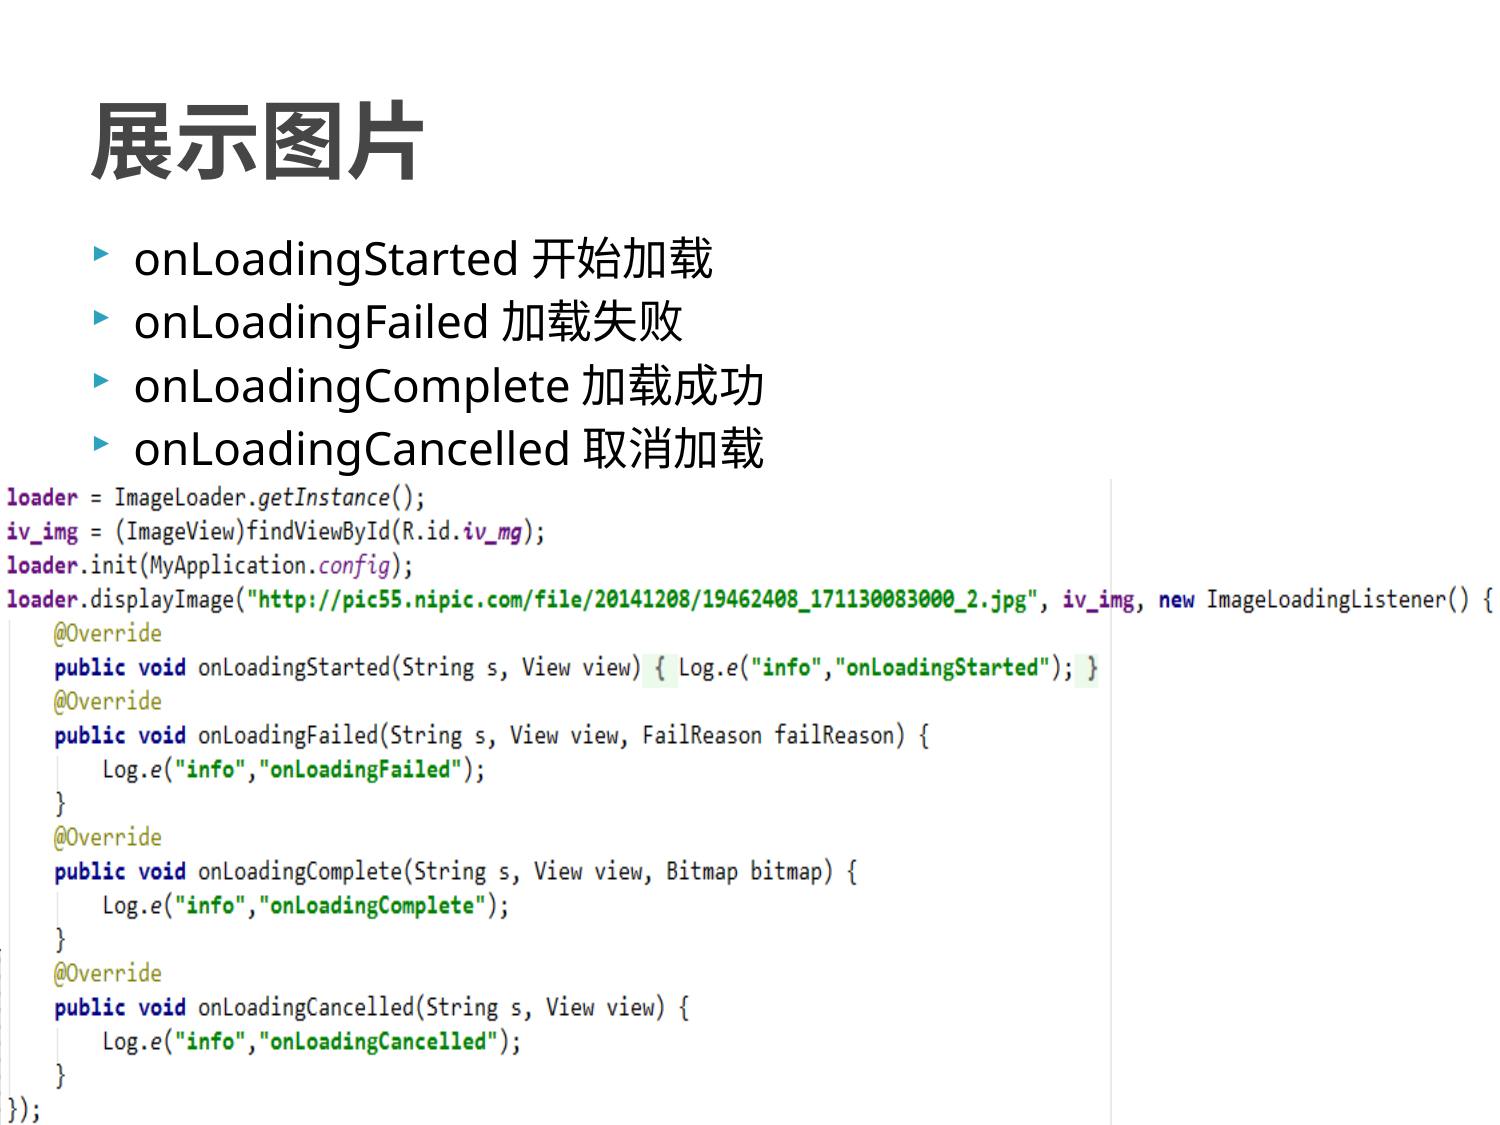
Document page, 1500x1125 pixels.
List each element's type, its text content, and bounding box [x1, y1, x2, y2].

title 展示图片 [75, 45, 1425, 233]
list onLoadingStarted开始加载 onLoadingFailed加载失败 onLoadingComplete加载成功 onLoadingCancelled取消加载 [58, 222, 1409, 479]
picture [1, 479, 1500, 1125]
